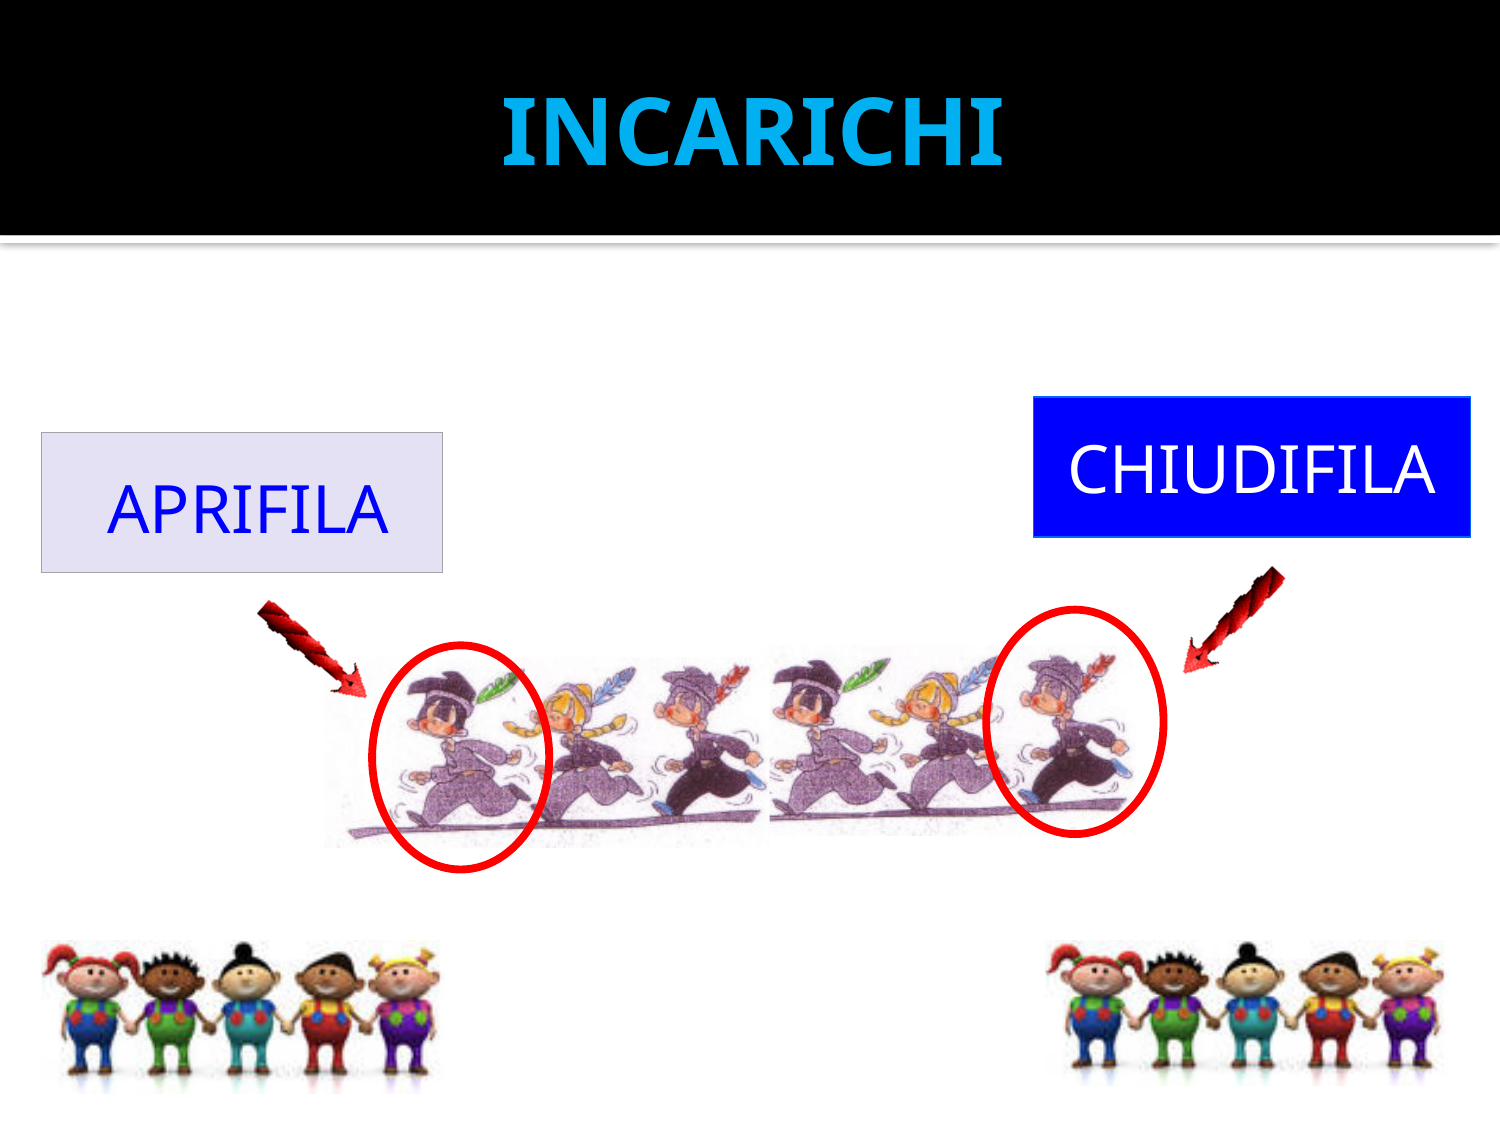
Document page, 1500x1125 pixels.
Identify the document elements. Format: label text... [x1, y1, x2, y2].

picture [41, 940, 445, 1094]
title INCARICHI [75, 25, 1425, 231]
picture [235, 588, 1136, 848]
picture [1045, 940, 1449, 1086]
text_box [411, 856, 510, 874]
text_box [1006, 605, 1168, 804]
text_box CHIUDIFILA [1033, 397, 1471, 538]
text_box [417, 641, 505, 655]
list APRIFILA [41, 432, 443, 573]
picture [1152, 553, 1310, 691]
